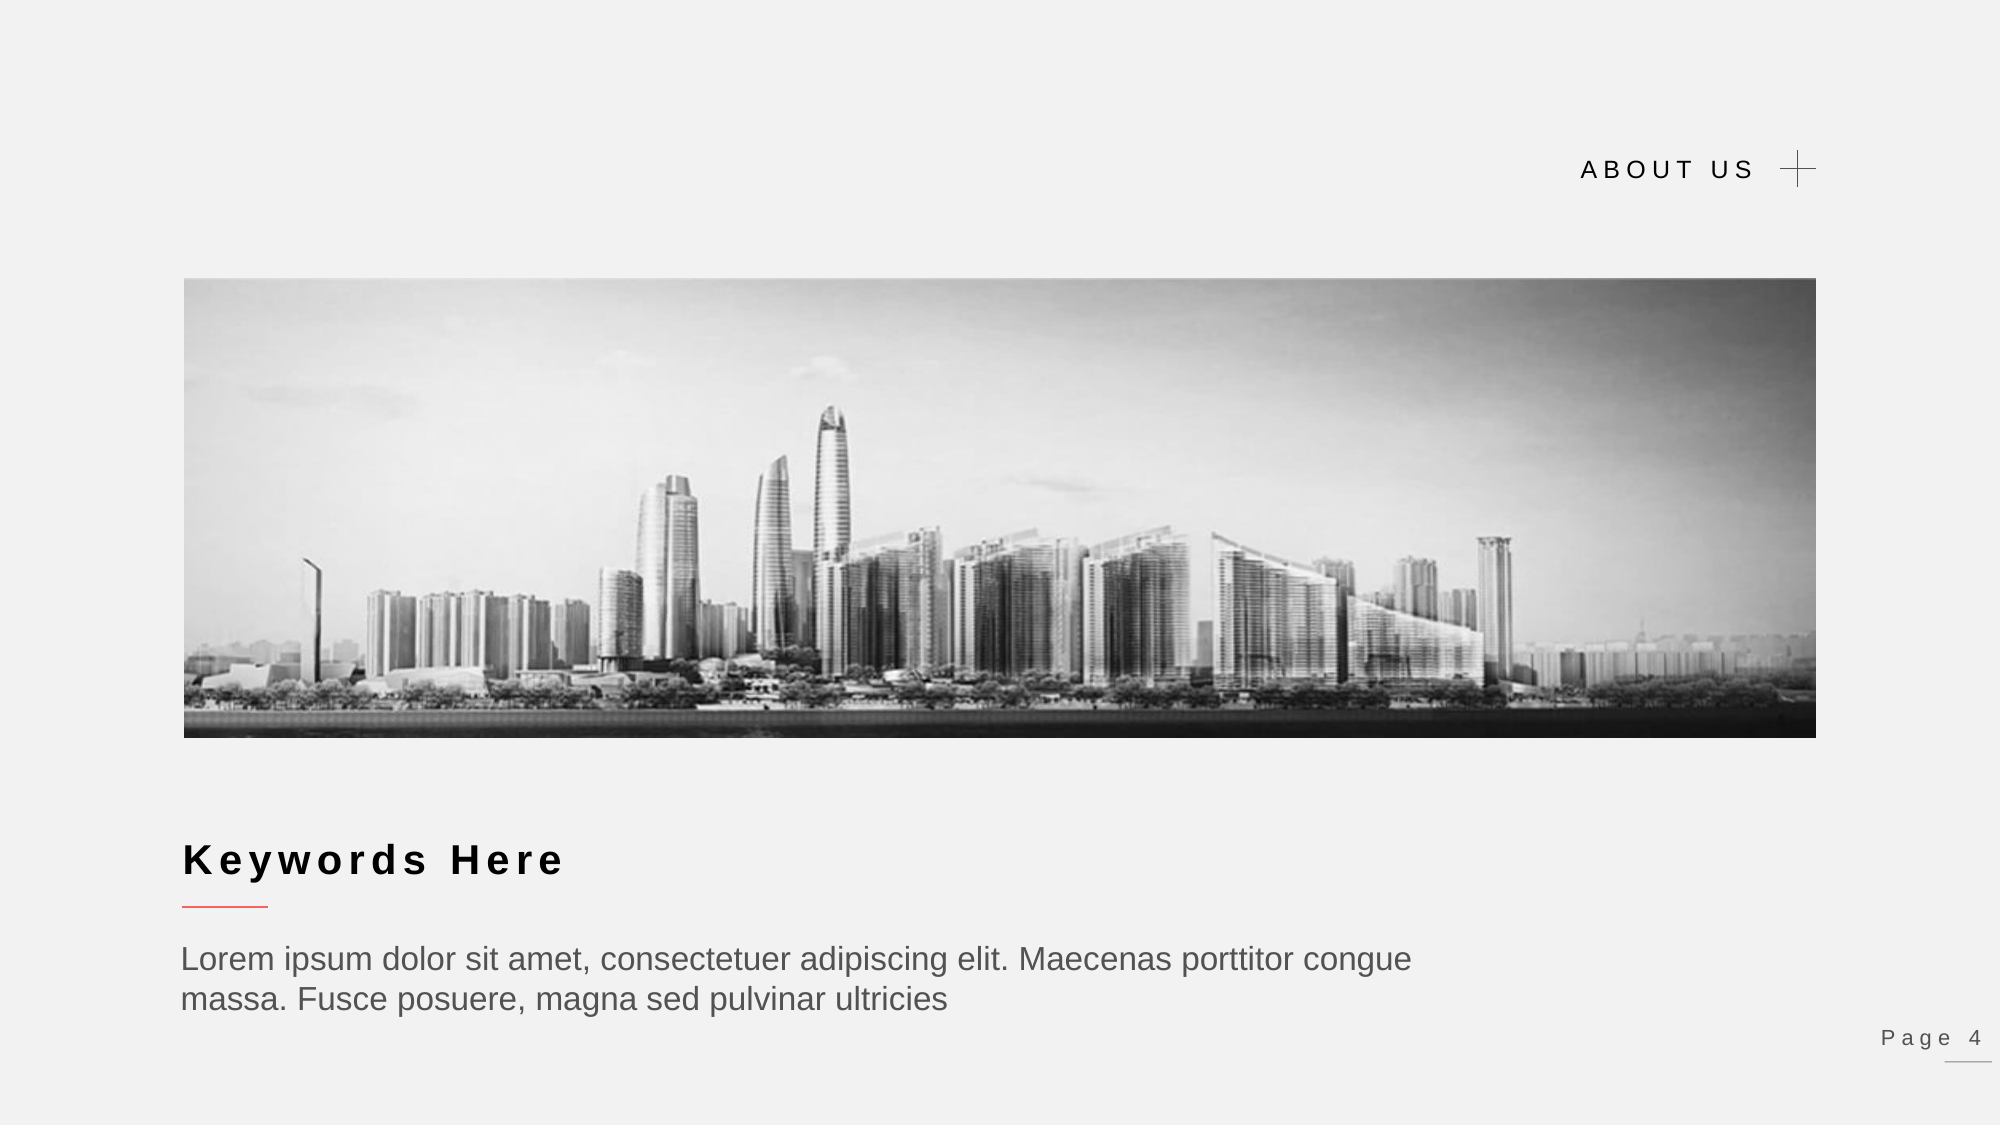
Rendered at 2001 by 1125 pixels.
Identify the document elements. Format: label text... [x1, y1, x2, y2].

picture [184, 278, 1816, 738]
text_box Lorem ipsum dolor sit amet, consectetuer adipiscing elit. Maecenas porttitor congue massa. Fusce posuere, magna sed pulvinar ultricies [165, 929, 1430, 1025]
text_box Keywords Here [168, 825, 579, 890]
text_box ABOUT US [1547, 145, 1767, 191]
slide_number Page 4 [1830, 1007, 1996, 1068]
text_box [1779, 150, 1816, 187]
